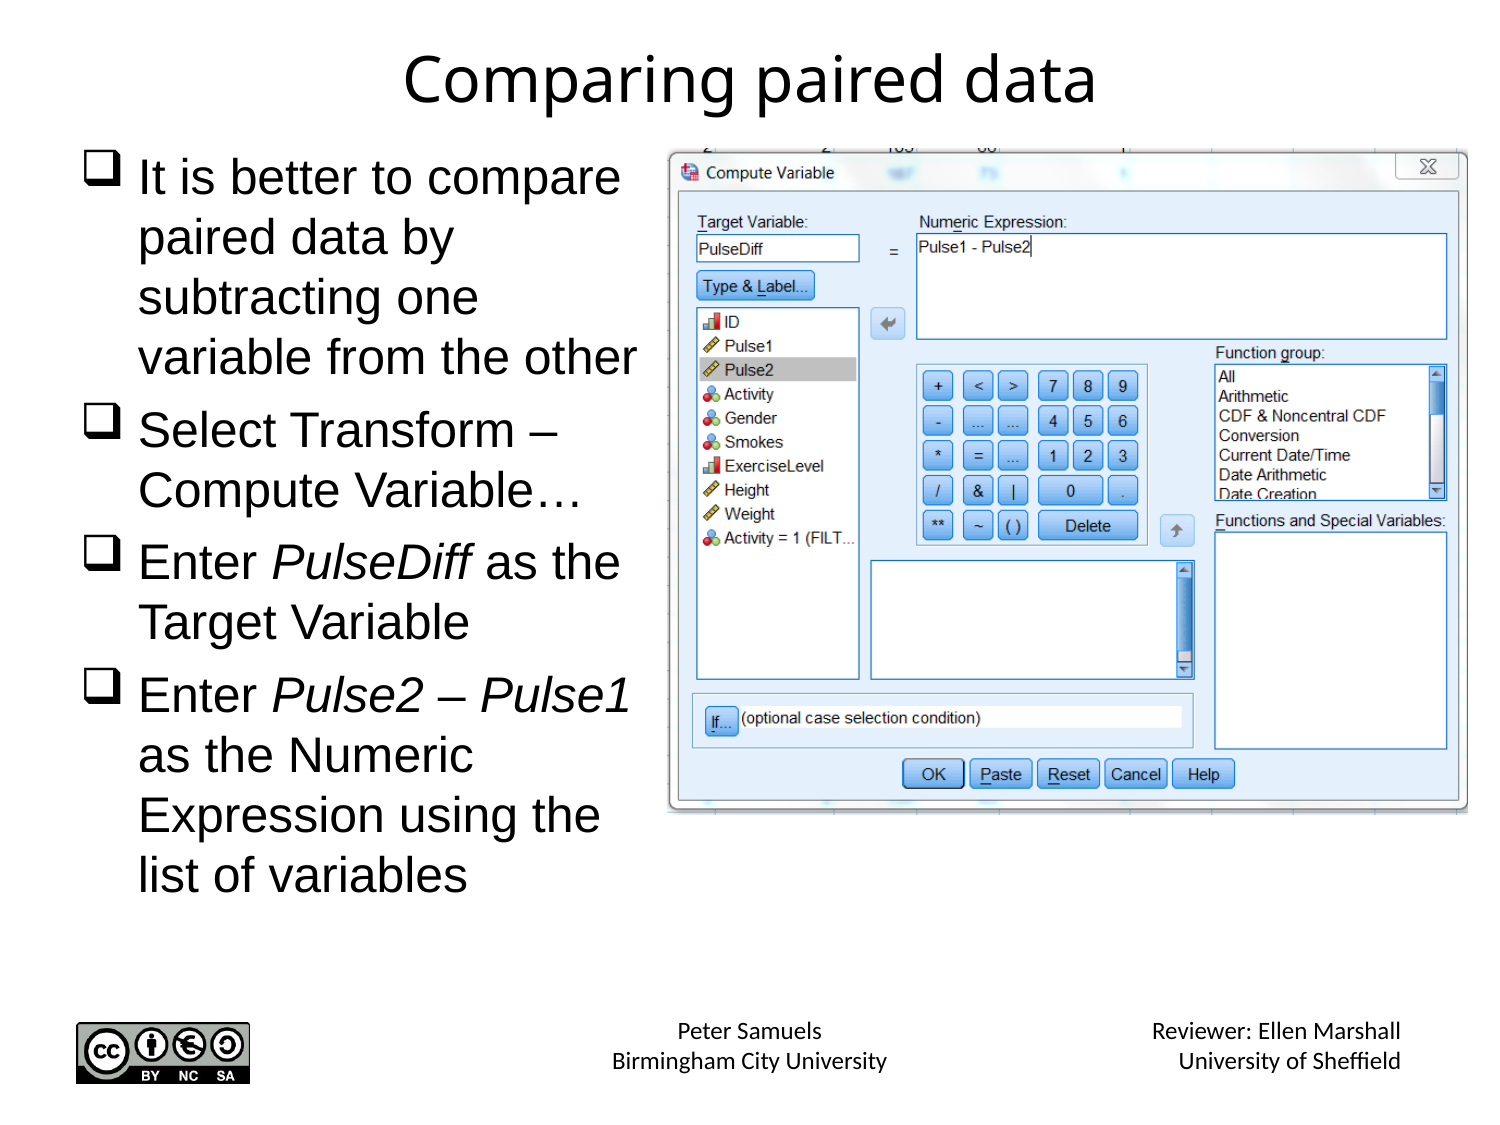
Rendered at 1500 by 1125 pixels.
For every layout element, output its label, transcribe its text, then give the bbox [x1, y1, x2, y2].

title Comparing paired data [75, 30, 1425, 124]
text_box Peter Samuels Birmingham City University [549, 1007, 951, 1083]
picture [666, 148, 1468, 815]
list It is better to compare paired data by subtracting one variable from the other Select Transform – Compute Variable… Enter PulseDiff as the Target Variable Enter Pulse2 – Pulse1 as the Numeric Expression using the list of variables [64, 137, 668, 917]
picture [76, 1022, 251, 1084]
text_box Reviewer: Ellen Marshall University of Sheffield [1038, 1007, 1417, 1083]
